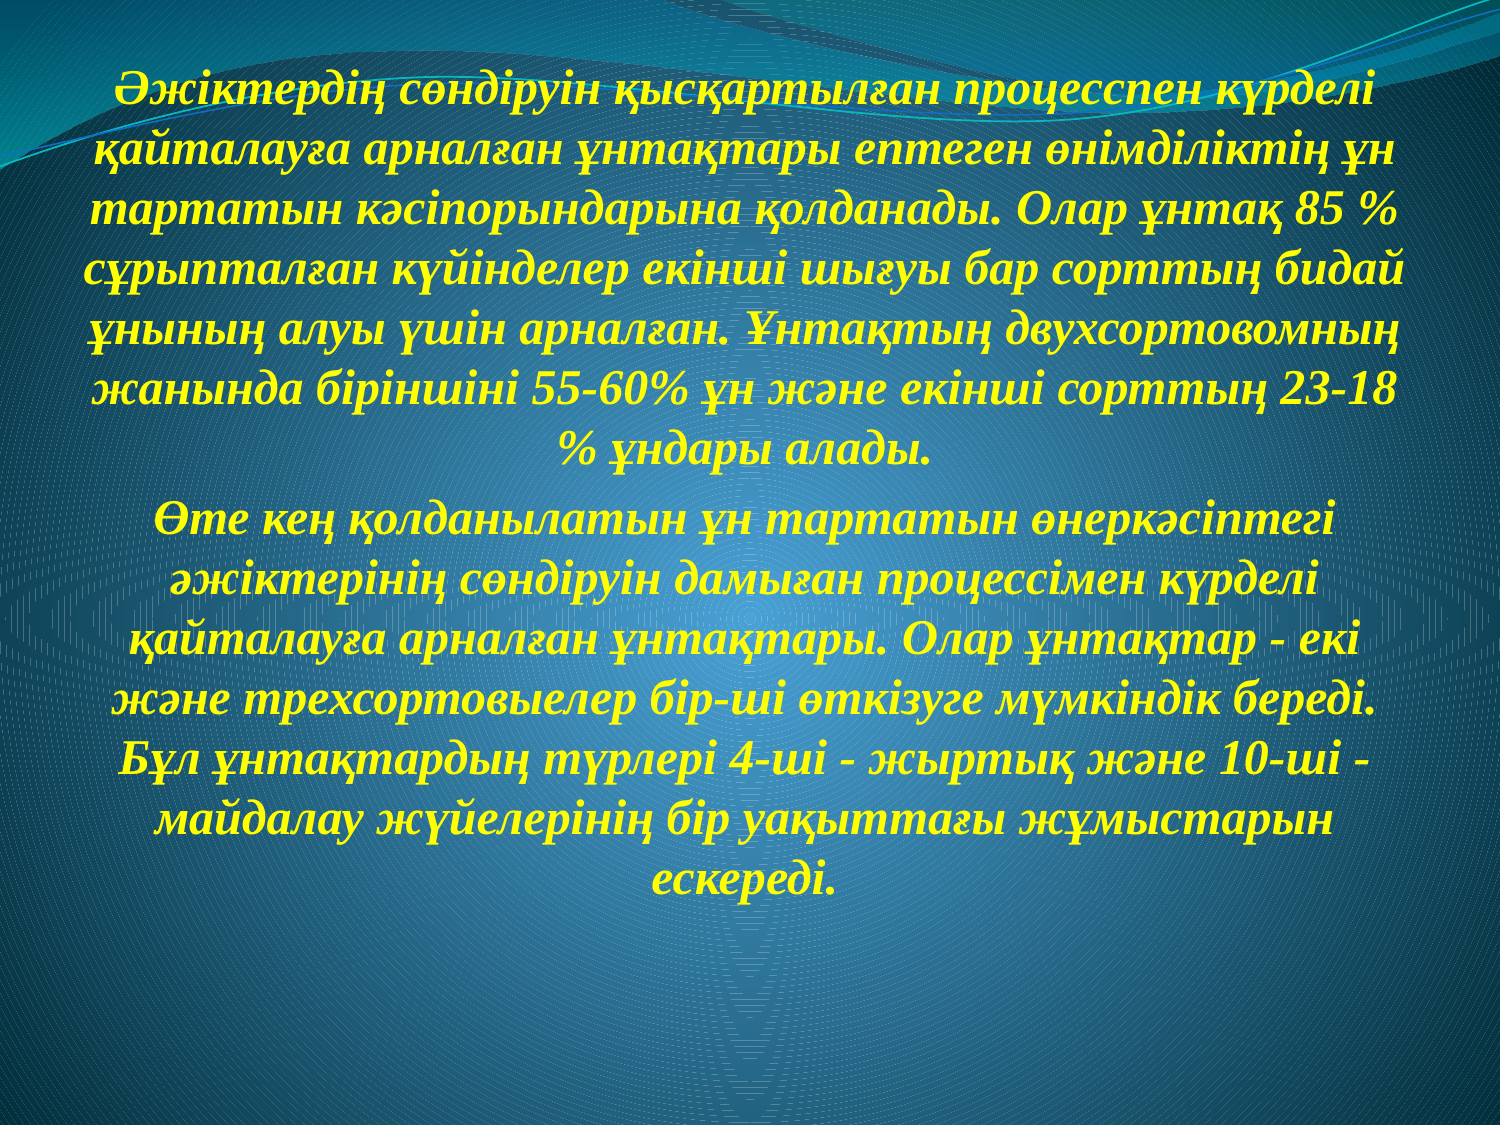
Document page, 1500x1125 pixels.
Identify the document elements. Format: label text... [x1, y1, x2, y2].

subtitle Әжiктердiң сөндiруiн қысқартылған процесспен күрделi қайталауға арналған ұнтақтары ептеген өнiмдiлiктiң ұн тартатын кәсiпорындарына қолданады. Олар ұнтақ 85 % сұрыпталған күйiнделер екiншi шығуы бар сорттың бидай ұнының алуы үшiн арналған. Ұнтақтың двухсортовомның жанында бiрiншiнi 55-60% ұн және екiншi сорттың 23-18 % ұндары алады. Өте кең қолданылатын ұн тартатын өнеркәсiптегi әжiктерiнiң сөндiруiн дамыған процессiмен күрделi қайталауға арналған ұнтақтары. Олар ұнтақтар - екi және трехсортовыелер бiр-шi өткiзуге мүмкiндiк бередi. Бұл ұнтақтардың түрлерi 4-шi - жыртық және 10-шi - майдалау жүйелерiнiң бiр уақыттағы жұмыстарын ескередi. [70, 46, 1430, 818]
